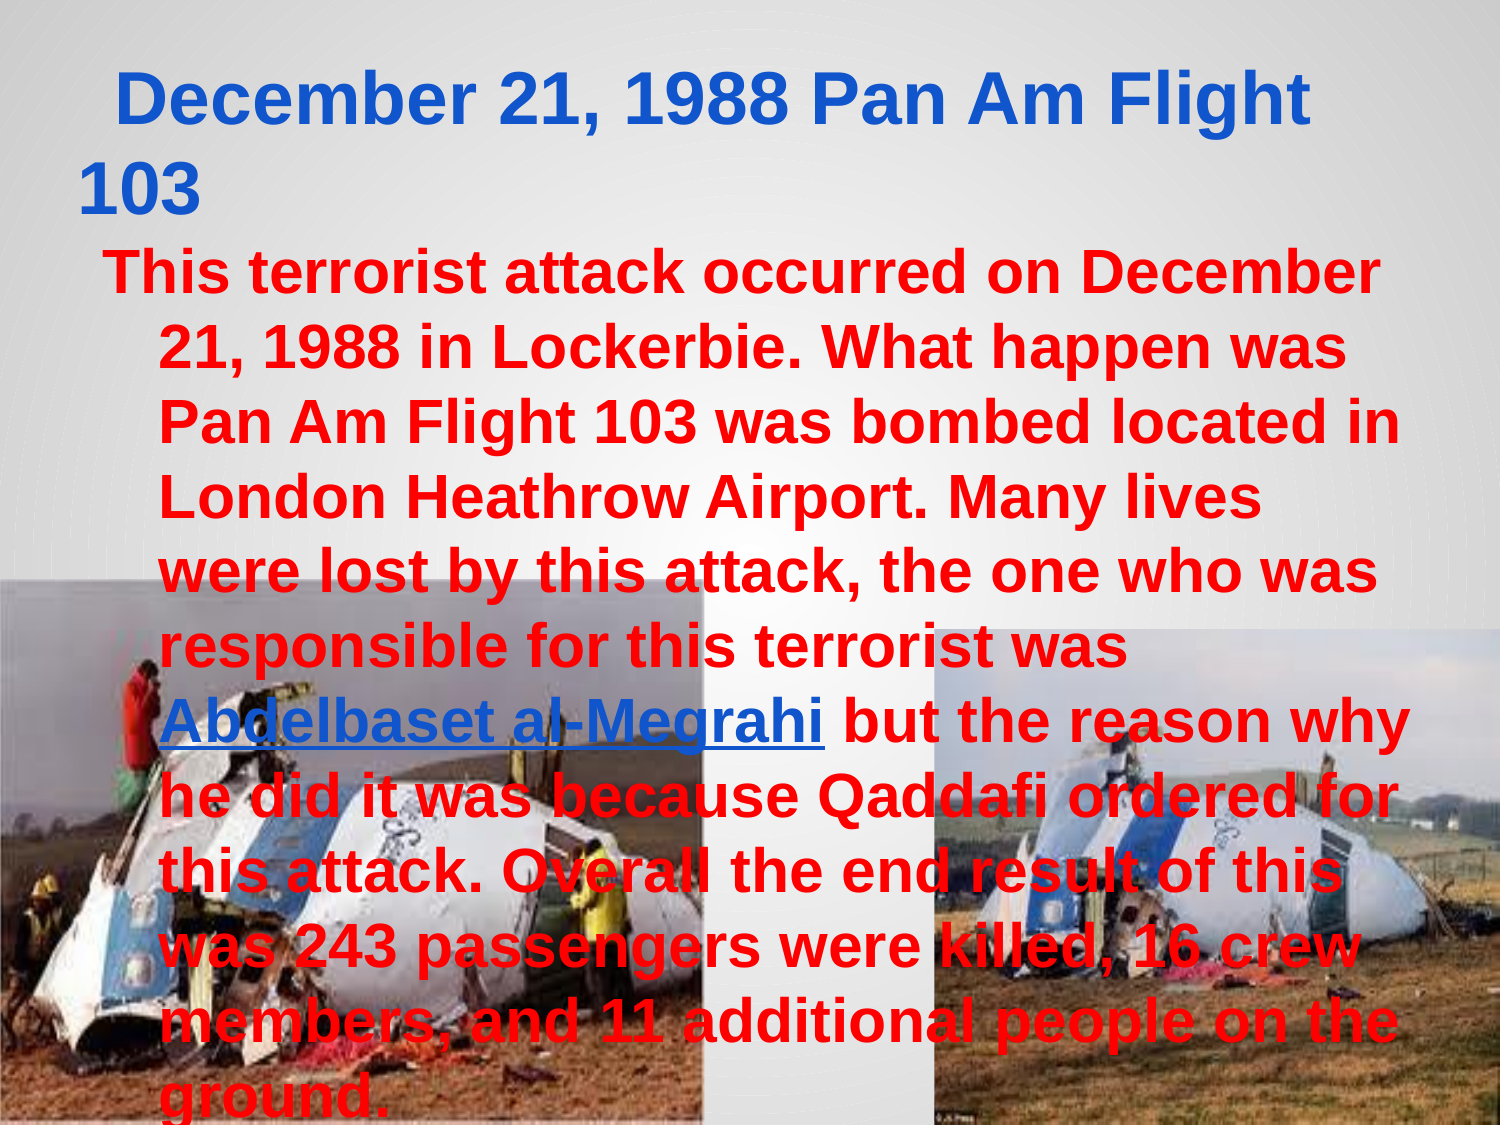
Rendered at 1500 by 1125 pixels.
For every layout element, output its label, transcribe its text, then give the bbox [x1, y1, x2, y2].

text_box [934, 629, 1500, 1125]
list This terrorist attack occurred on December 21, 1988 in Lockerbie. What happen was Pan Am Flight 103 was bombed located in London Heathrow Airport. Many lives were lost by this attack, the one who was responsible for this terrorist was Abdelbaset al-Megrahi but the reason why he did it was because Qaddafi ordered for this attack. Overall the end result of this was 243 passengers were killed, 16 crew members, and 11 additional people on the ground. [87, 215, 1438, 1031]
title December 21, 1988 Pan Am Flight 103 [62, 57, 1413, 245]
text_box [0, 579, 705, 1125]
